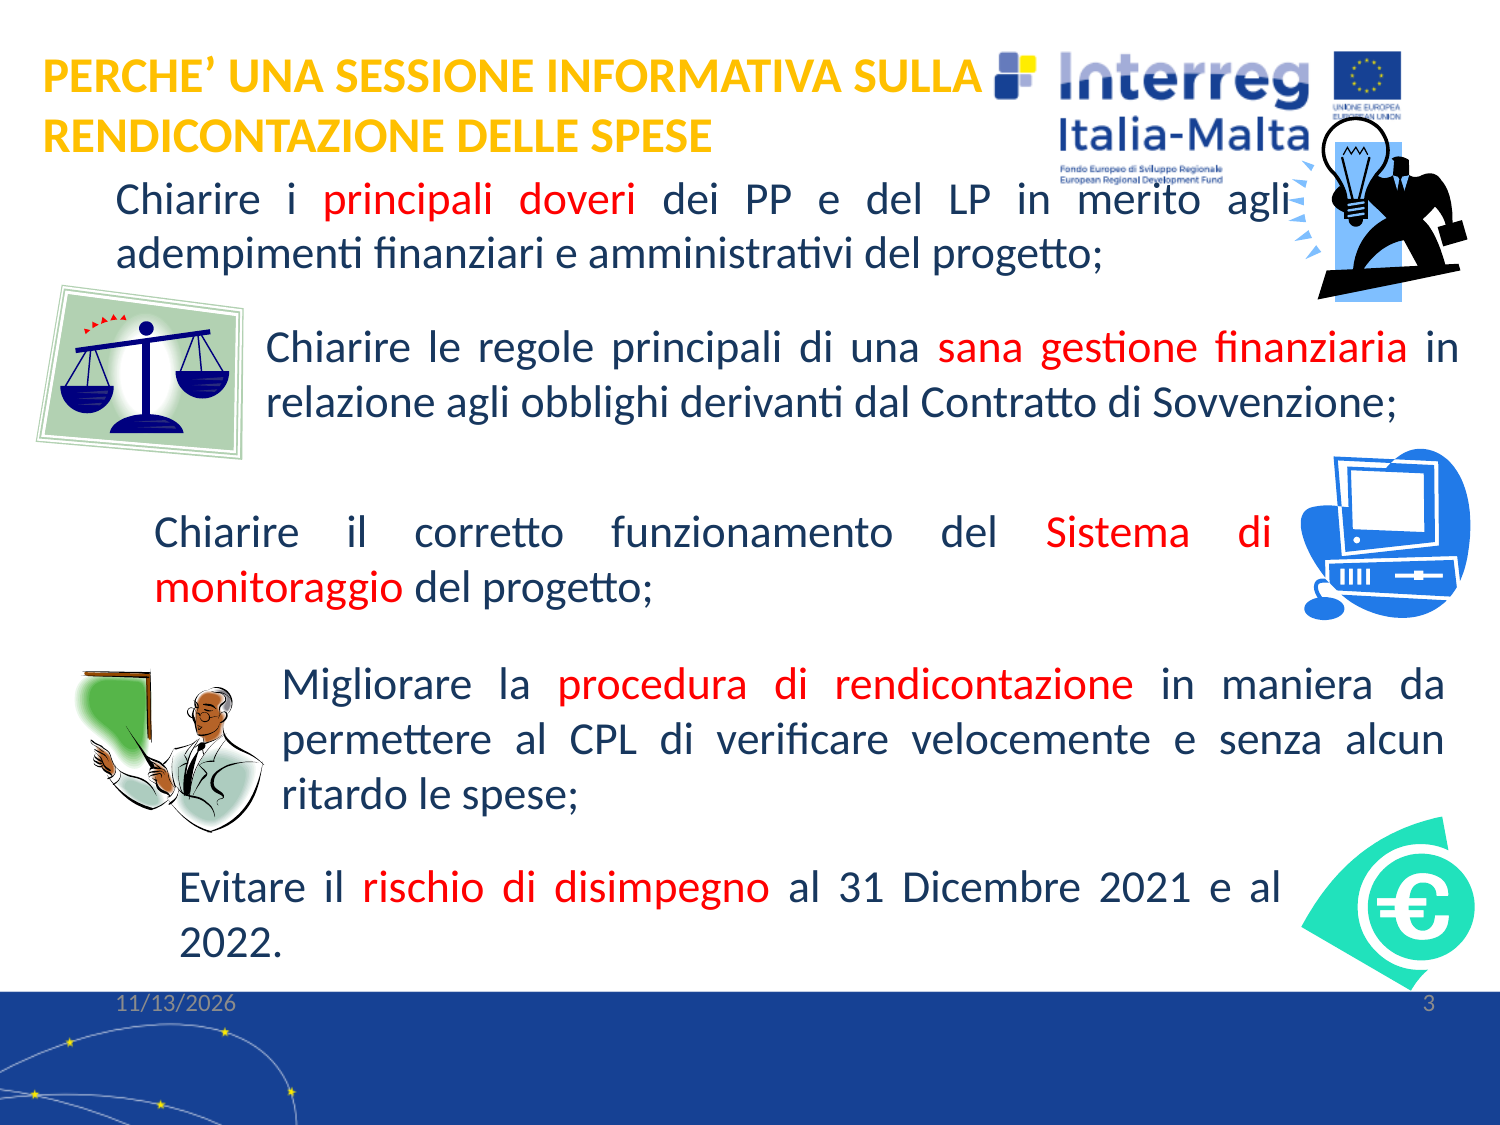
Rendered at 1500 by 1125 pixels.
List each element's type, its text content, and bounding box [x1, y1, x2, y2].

text_box Chiarire le regole principali di una sana gestione finanziaria in relazione agli obblighi derivanti dal Contratto di Sovvenzione; [250, 309, 1475, 435]
picture [1287, 116, 1468, 302]
picture [72, 668, 265, 834]
text_box Evitare il rischio di disimpegno al 31 Dicembre 2021 e al 2022. [163, 849, 1295, 975]
picture [35, 284, 244, 461]
text_box Migliorare la procedura di rendicontazione in maniera da permettere al CPL di verificare velocemente e senza alcun ritardo le spese; [266, 646, 1462, 827]
picture [1299, 447, 1475, 621]
picture [1301, 816, 1475, 991]
footer [537, 975, 1013, 1032]
slide_number 3 [1100, 975, 1451, 1032]
list Chiarire i principali doveri dei PP e del LP in merito agli adempimenti finanziari e amministrativi del progetto; [100, 160, 1282, 302]
title PERCHE’ UNA SESSIONE INFORMATIVA SULLA RENDICONTAZIONE DELLE SPESE [27, 42, 1034, 161]
text_box Chiarire il corretto funzionamento del Sistema di monitoraggio del progetto; [139, 493, 1288, 619]
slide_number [100, 971, 451, 1032]
